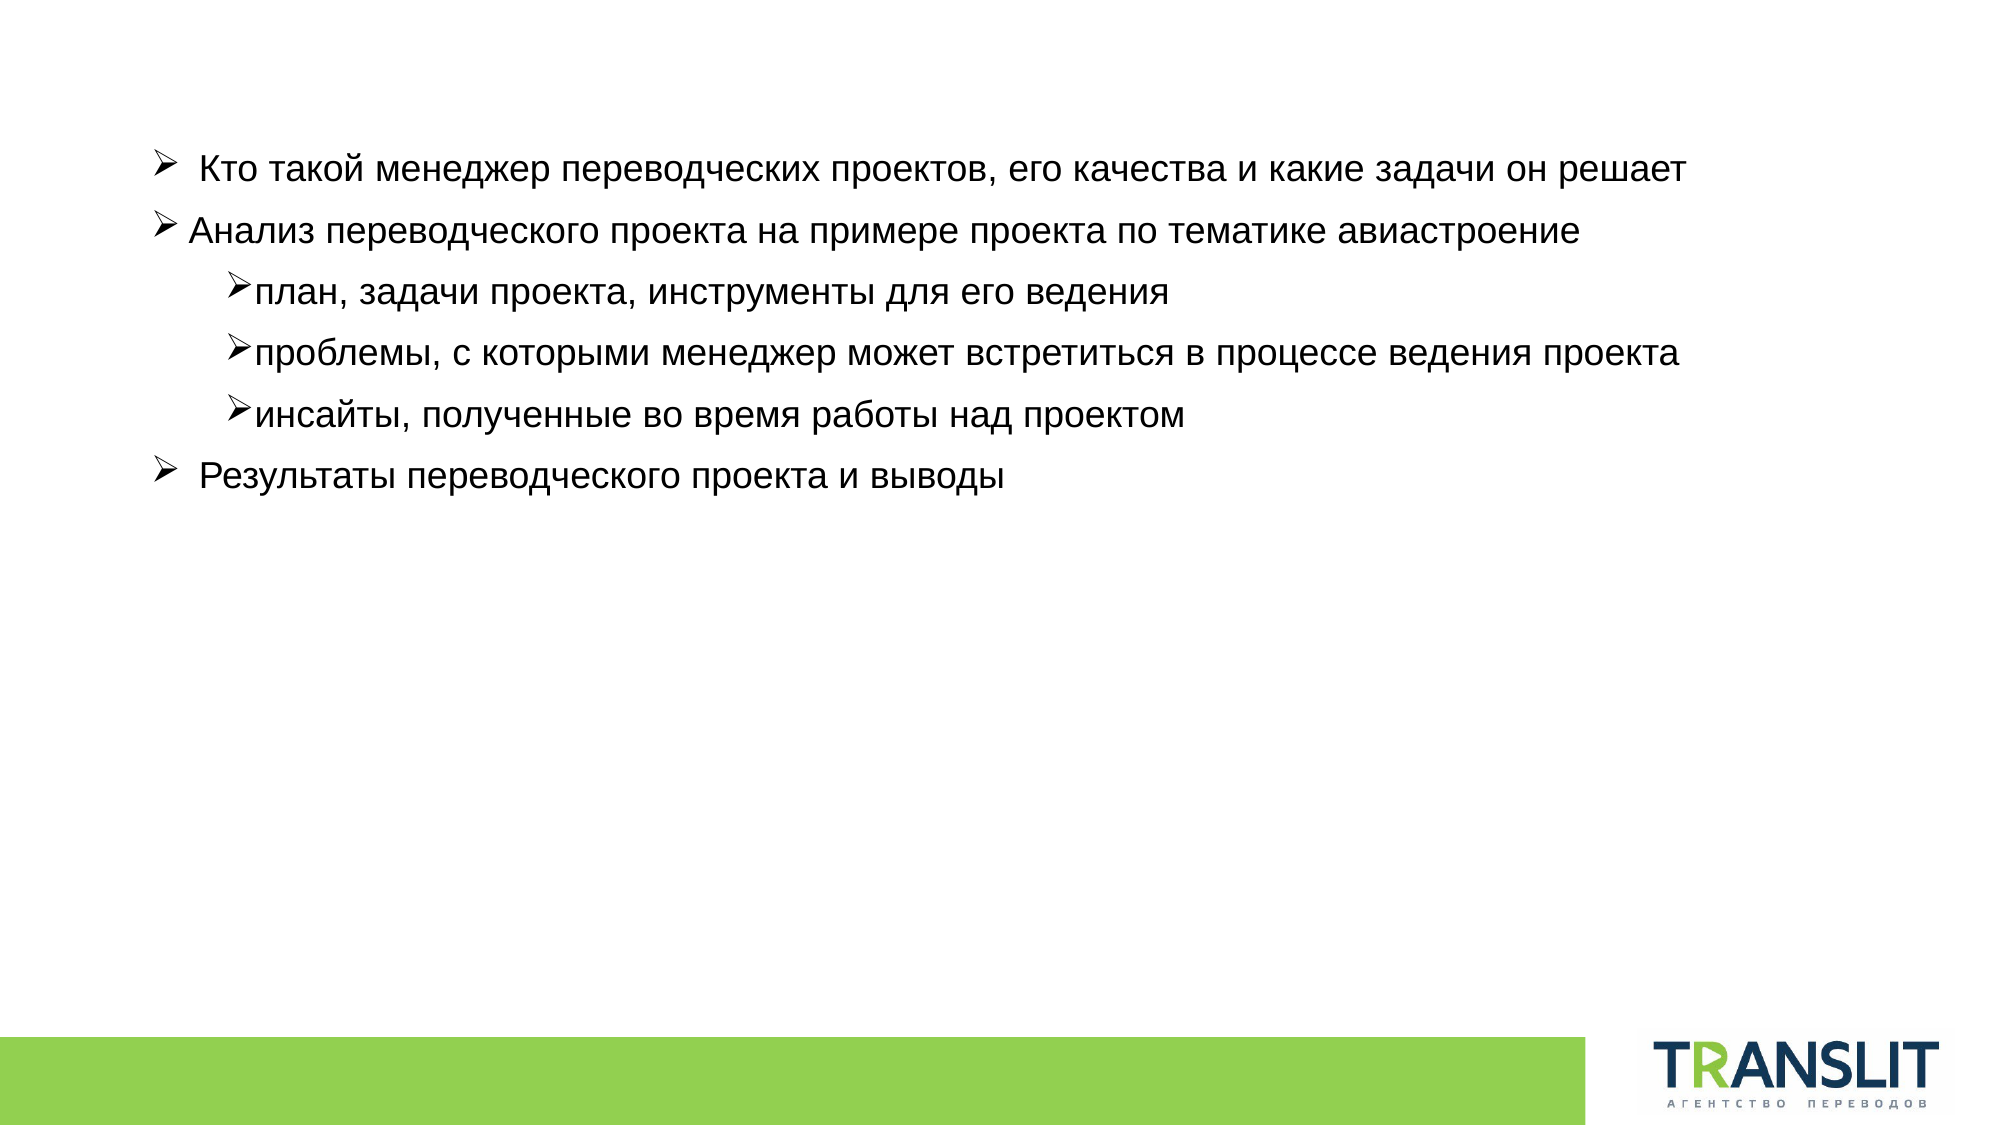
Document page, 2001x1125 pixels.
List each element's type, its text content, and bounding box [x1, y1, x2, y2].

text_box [0, 1028, 1955, 1125]
list Кто такой менеджер переводческих проектов, его качества и какие задачи он решает Анализ переводческого проекта на примере проекта по тематике авиастроение план, задачи проекта, инструменты для его ведения проблемы, с которыми менеджер может встретиться в процессе ведения проекта инсайты, полученные во время работы над проектом Результаты переводческого проекта и выводы [136, 142, 1864, 890]
